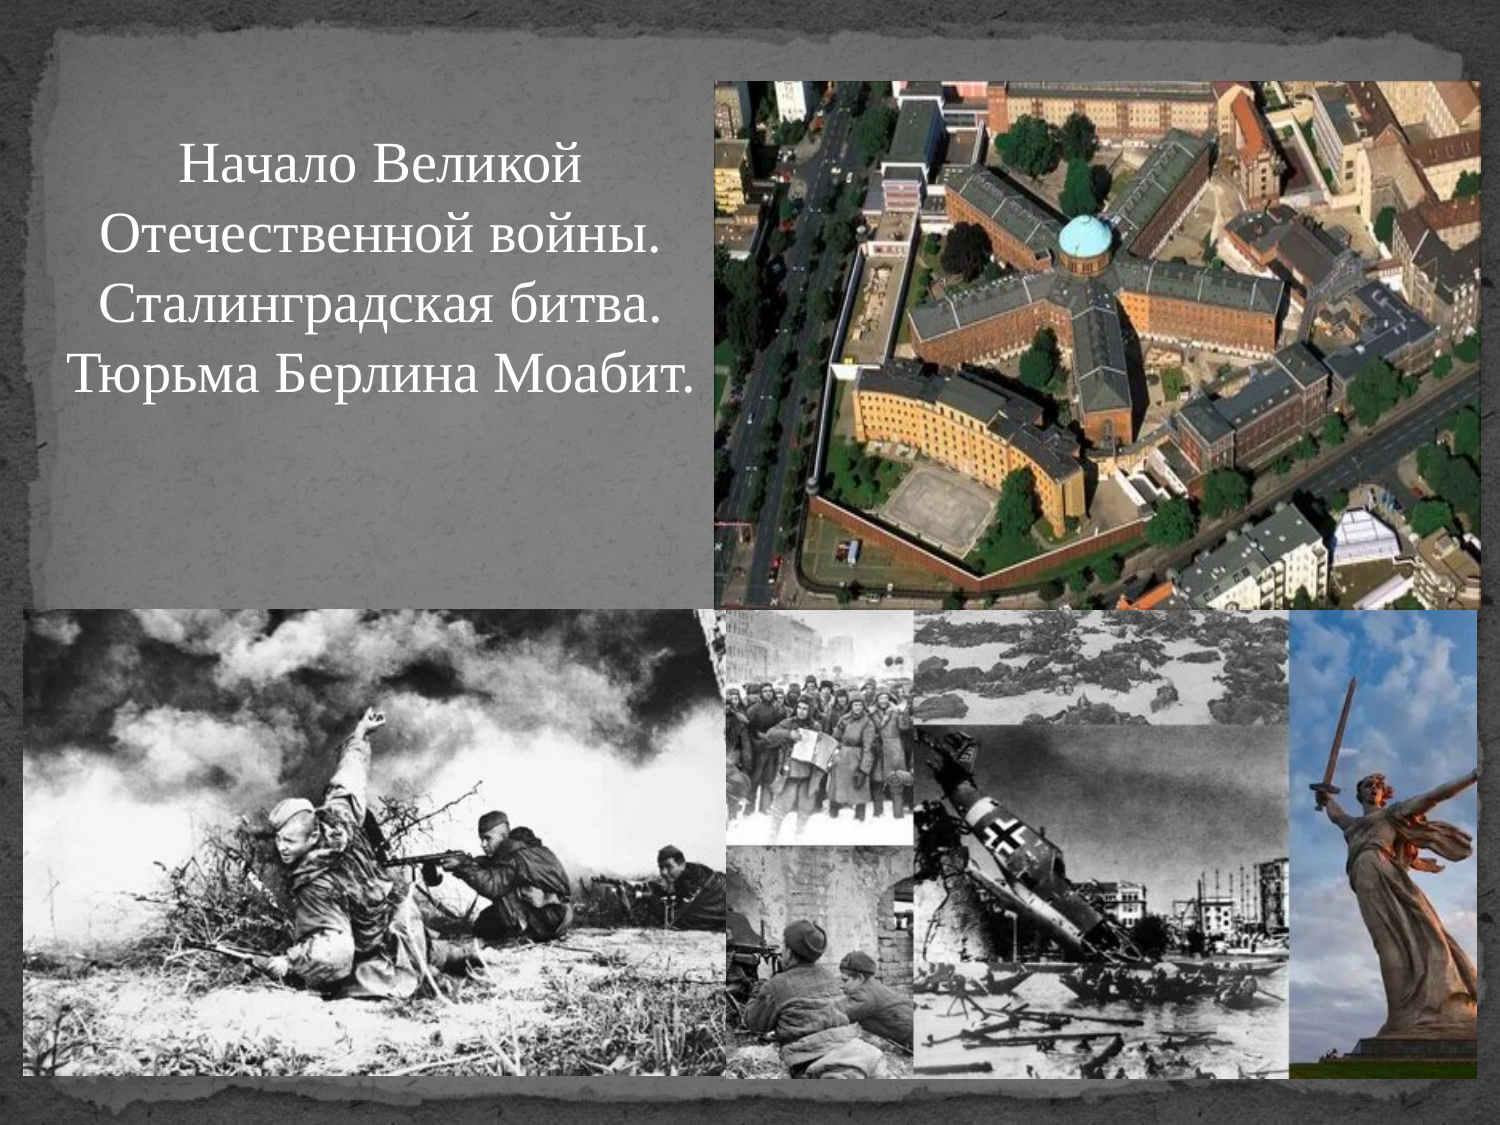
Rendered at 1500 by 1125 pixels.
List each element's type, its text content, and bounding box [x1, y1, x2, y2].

picture [23, 81, 1481, 1079]
text_box Начало Великой Отечественной войны. Сталинградская битва. Тюрьма Берлина Моабит. [46, 117, 704, 412]
